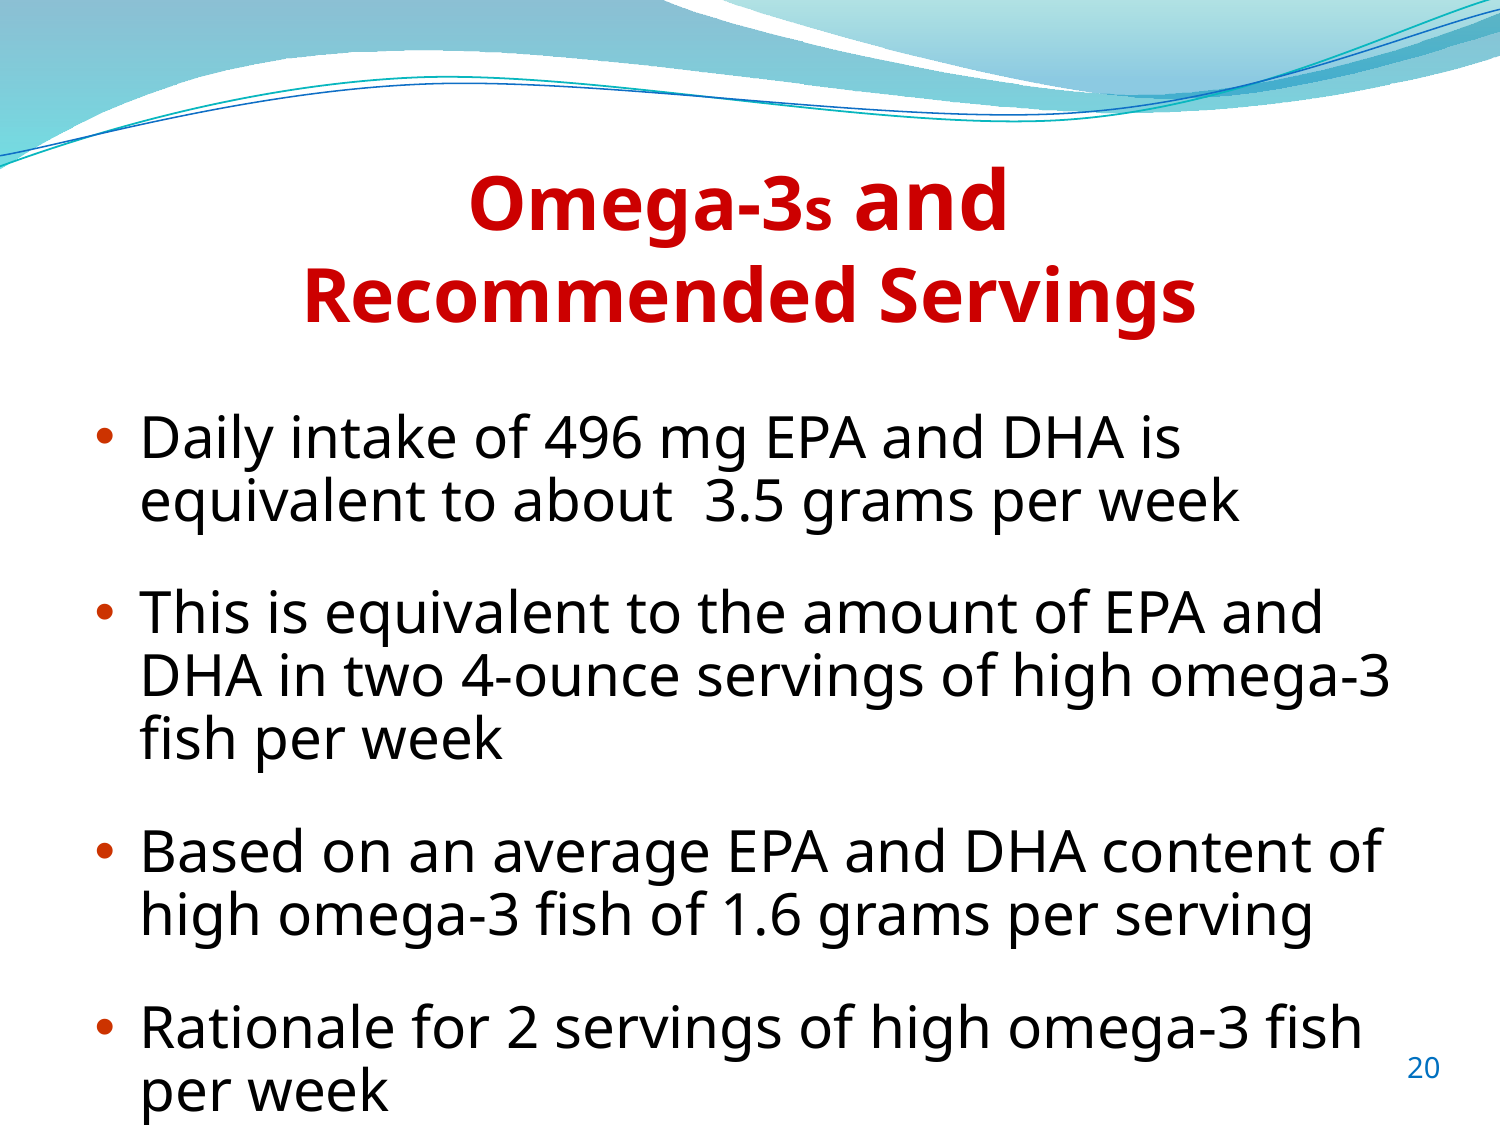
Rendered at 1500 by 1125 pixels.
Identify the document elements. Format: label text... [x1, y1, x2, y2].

list Daily intake of 496 mg EPA and DHA is equivalent to about 3.5 grams per week This is equivalent to the amount of EPA and DHA in two 4-ounce servings of high omega-3 fish per week Based on an average EPA and DHA content of high omega-3 fish of 1.6 grams per serving Rationale for 2 servings of high omega-3 fish per week [79, 400, 1430, 1013]
title Omega-3s and Recommended Servings [0, 0, 1500, 338]
text_box 20 [1349, 1012, 1498, 1125]
